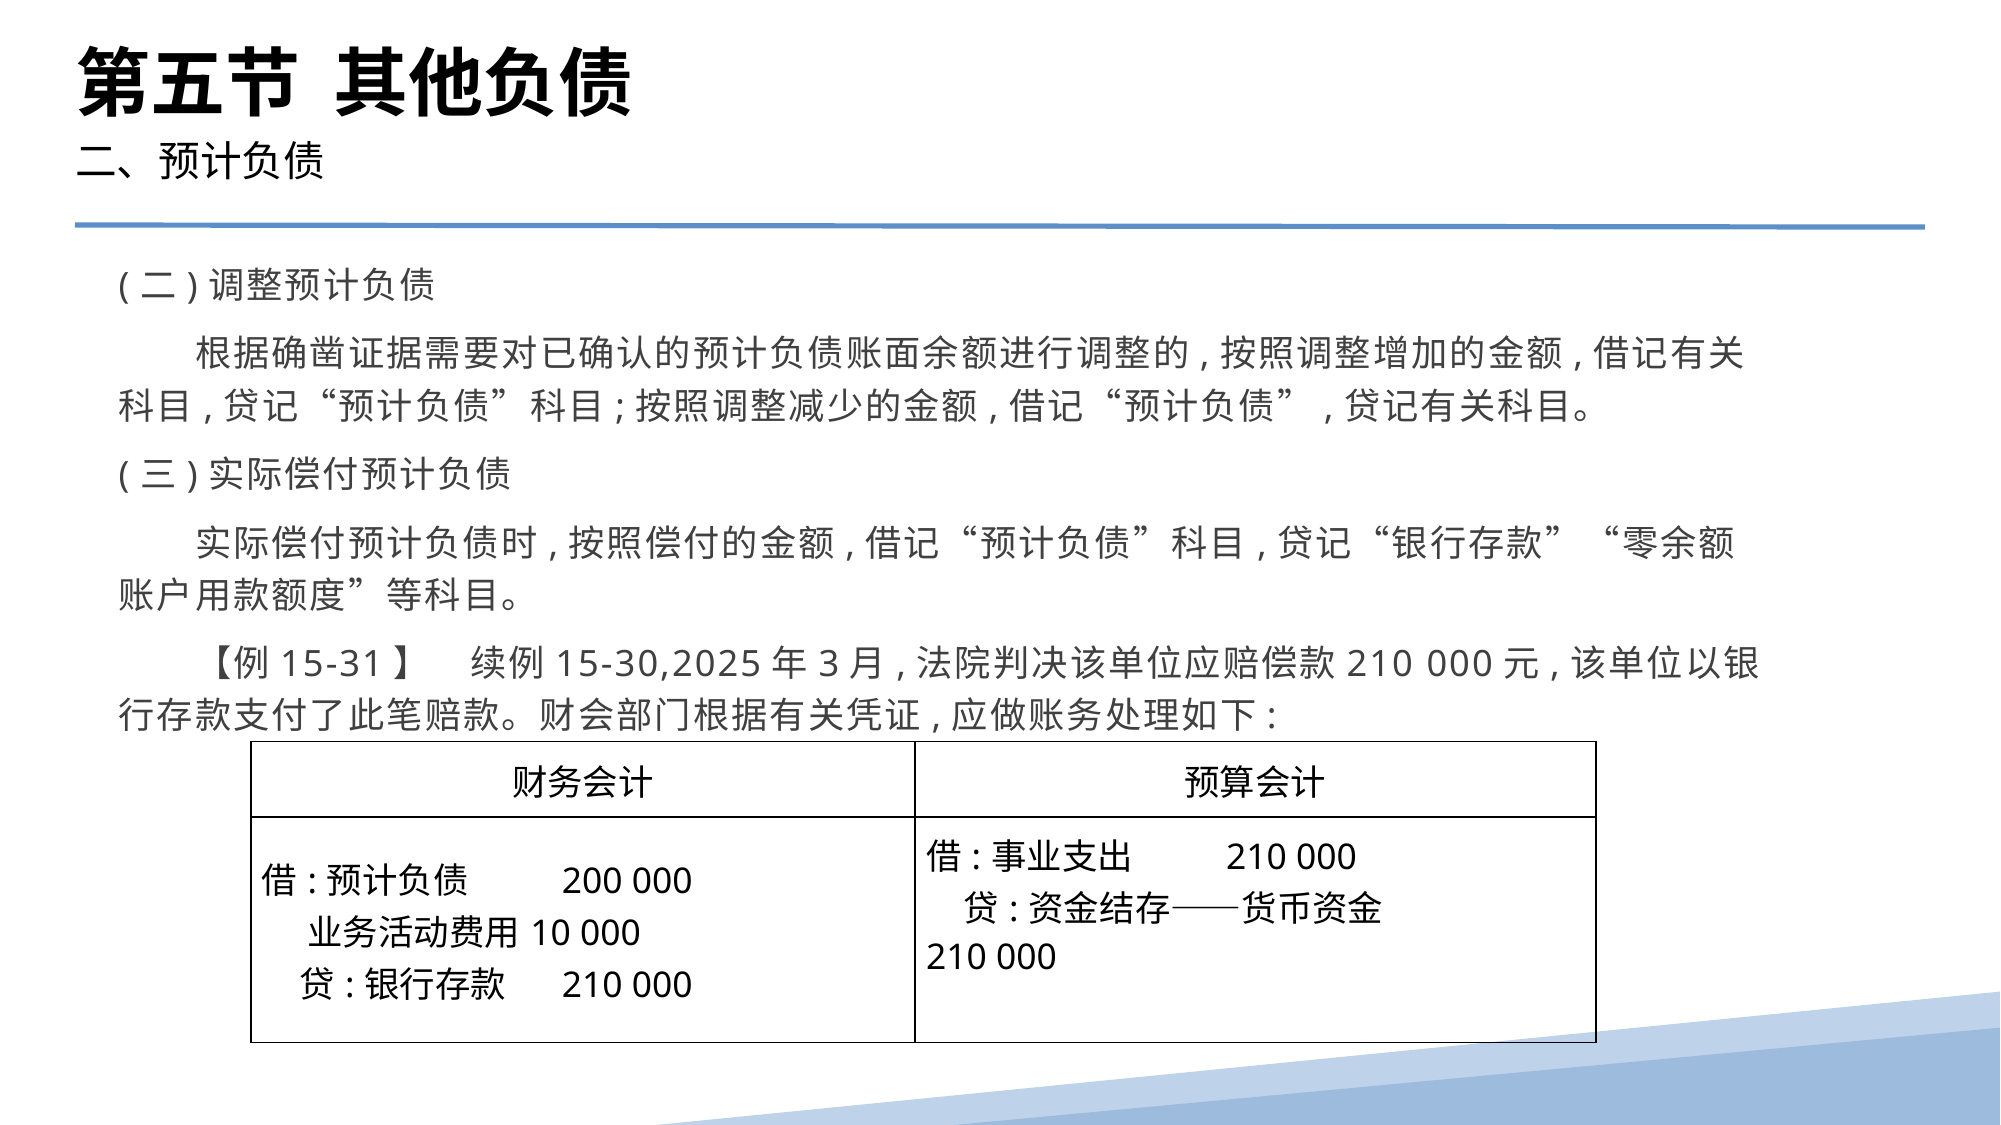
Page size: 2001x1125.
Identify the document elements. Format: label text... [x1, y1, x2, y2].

text_box 第五节 其他负债 [75, 24, 1925, 124]
text_box 二、预计负债 [75, 124, 1925, 200]
table_cell 借:预计负债 200 000 业务活动费用10 000 贷:银行存款 210 000 [252, 818, 914, 1042]
table_cell 借:事业支出 210 000 贷:资金结存——货币资金 210 000 [916, 818, 1595, 991]
text_box (二)调整预计负债 根据确凿证据需要对已确认的预计负债账面余额进行调整的,按照调整增加的金额,借记有关科目,贷记“预计负债”科目;按照调整减少的金额,借记“预计负债”,贷记有关科目。 (三)实际偿付预计负债 实际偿付预计负债时,按照偿付的金额,借记“预计负债”科目,贷记“银行存款”“零余额账户用款额度”等科目。 【例15-31】 续例15-30,2025年3月,法院判决该单位应赔偿款210 000元,该单位以银行存款支付了此笔赔款。财会部门根据有关凭证,应做账务处理如下: [108, 248, 1783, 742]
table_header 预算会计 [916, 742, 1595, 816]
table_header 财务会计 [252, 742, 914, 816]
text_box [74, 224, 1925, 228]
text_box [656, 991, 2000, 1125]
